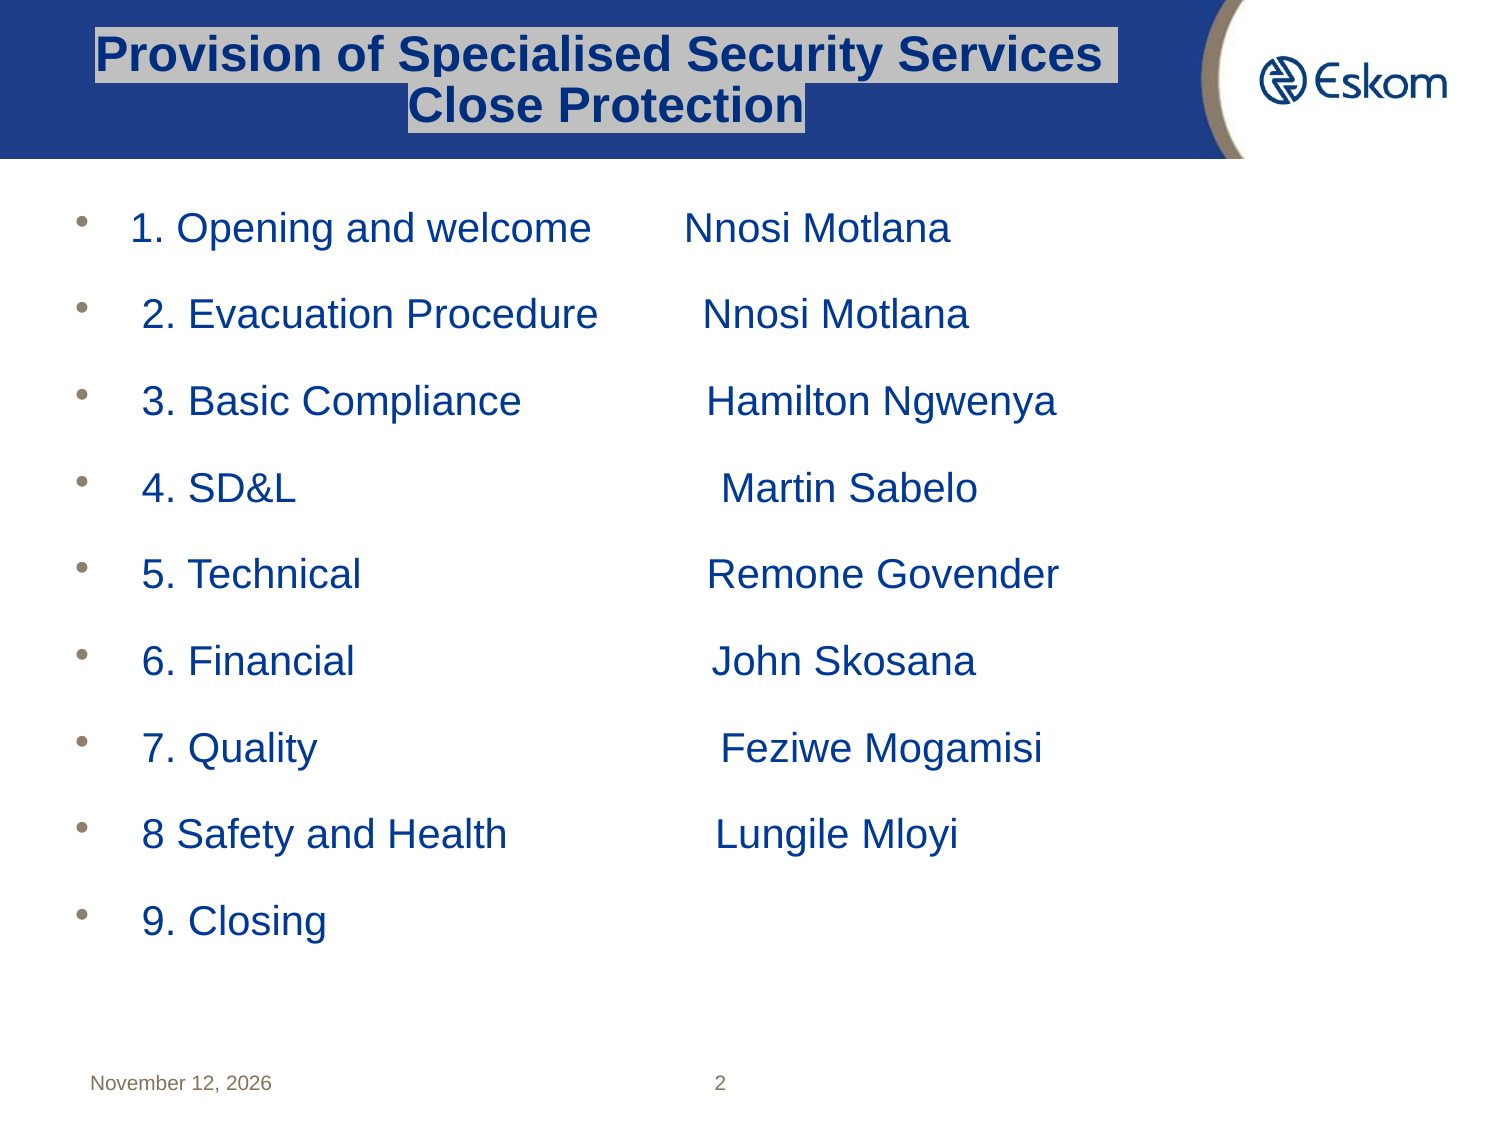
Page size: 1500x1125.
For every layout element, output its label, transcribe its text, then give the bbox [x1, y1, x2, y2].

title Provision of Specialised Security Services Close Protection [71, 27, 1142, 137]
slide_number 2 [643, 1058, 798, 1103]
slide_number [75, 1058, 361, 1103]
list 1. Opening and welcome Nnosi Motlana 2. Evacuation Procedure Nnosi Motlana 3. Basic Compliance Hamilton Ngwenya 4. SD&L Martin Sabelo 5. Technical Remone Govender 6. Financial John Skosana 7. Quality Feziwe Mogamisi 8 Safety and Health Lungile Mloyi 9. Closing [59, 198, 1435, 1103]
picture [1257, 55, 1450, 105]
picture [0, 0, 1246, 159]
